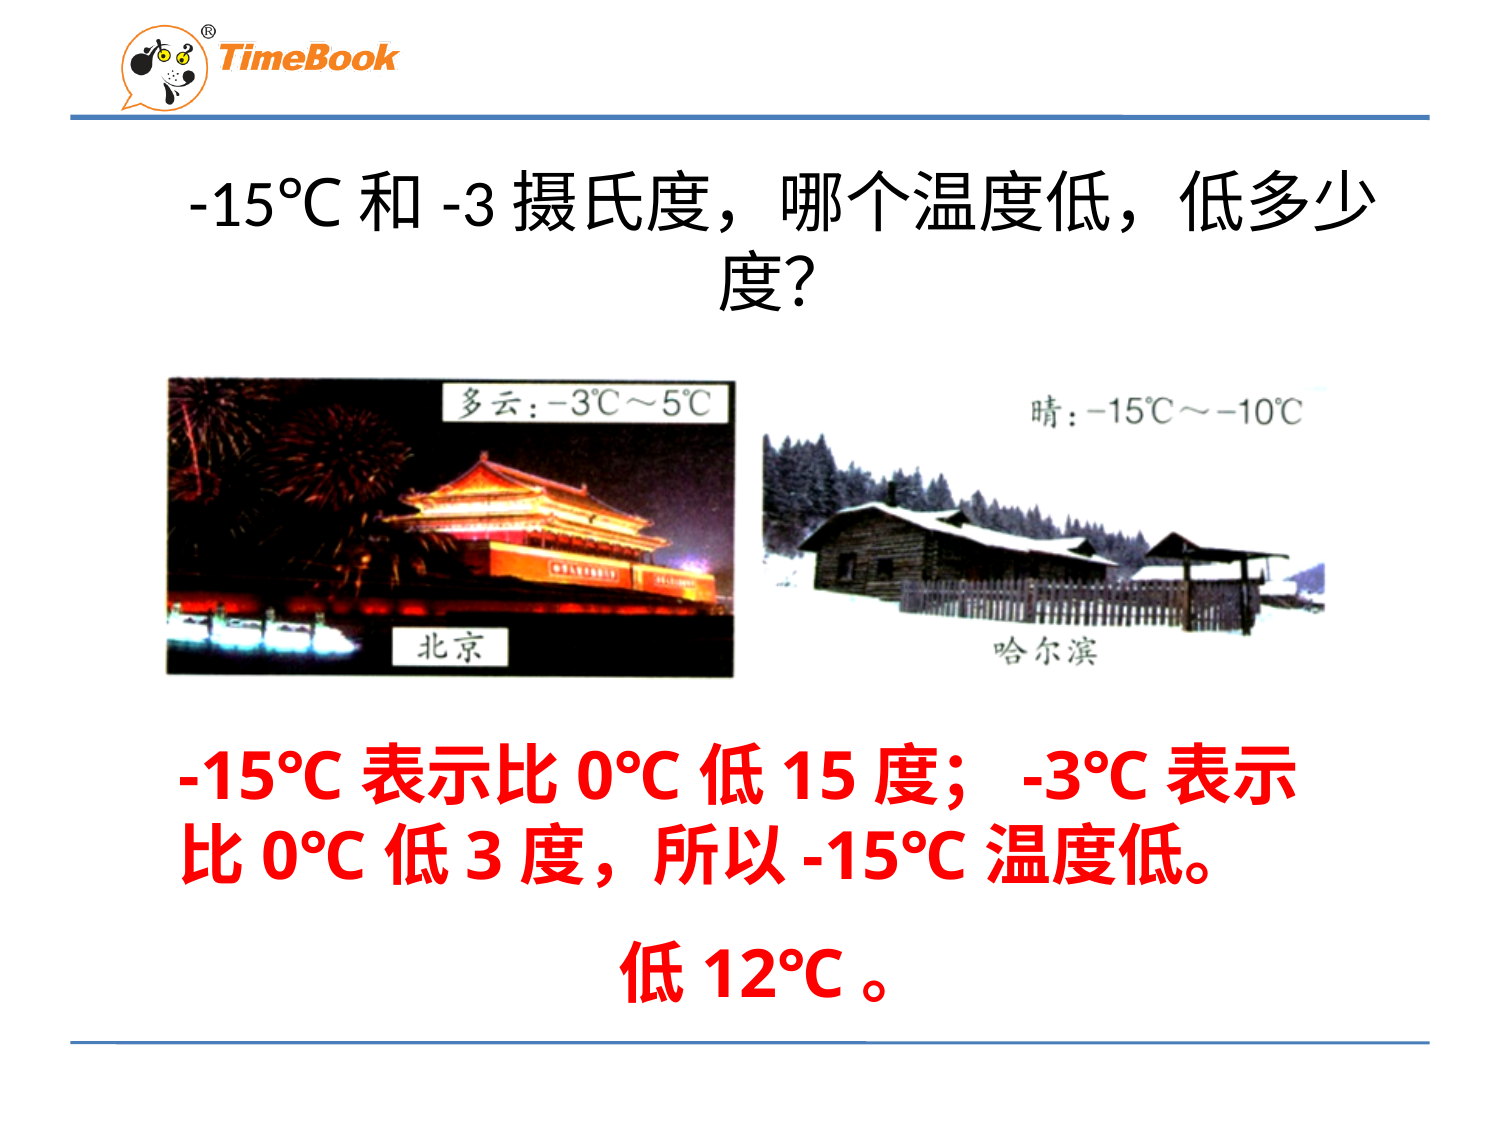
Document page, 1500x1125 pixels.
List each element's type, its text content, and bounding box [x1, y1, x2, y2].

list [163, 370, 1337, 692]
picture [118, 22, 408, 113]
text_box -15℃表示比0℃低15度；-3℃表示比0℃低3度，所以-15℃温度低。 [163, 725, 1336, 901]
text_box 低12℃。 [480, 923, 1067, 1019]
title -15℃和-3摄氏度，哪个温度低，低多少度？ [156, 152, 1412, 340]
